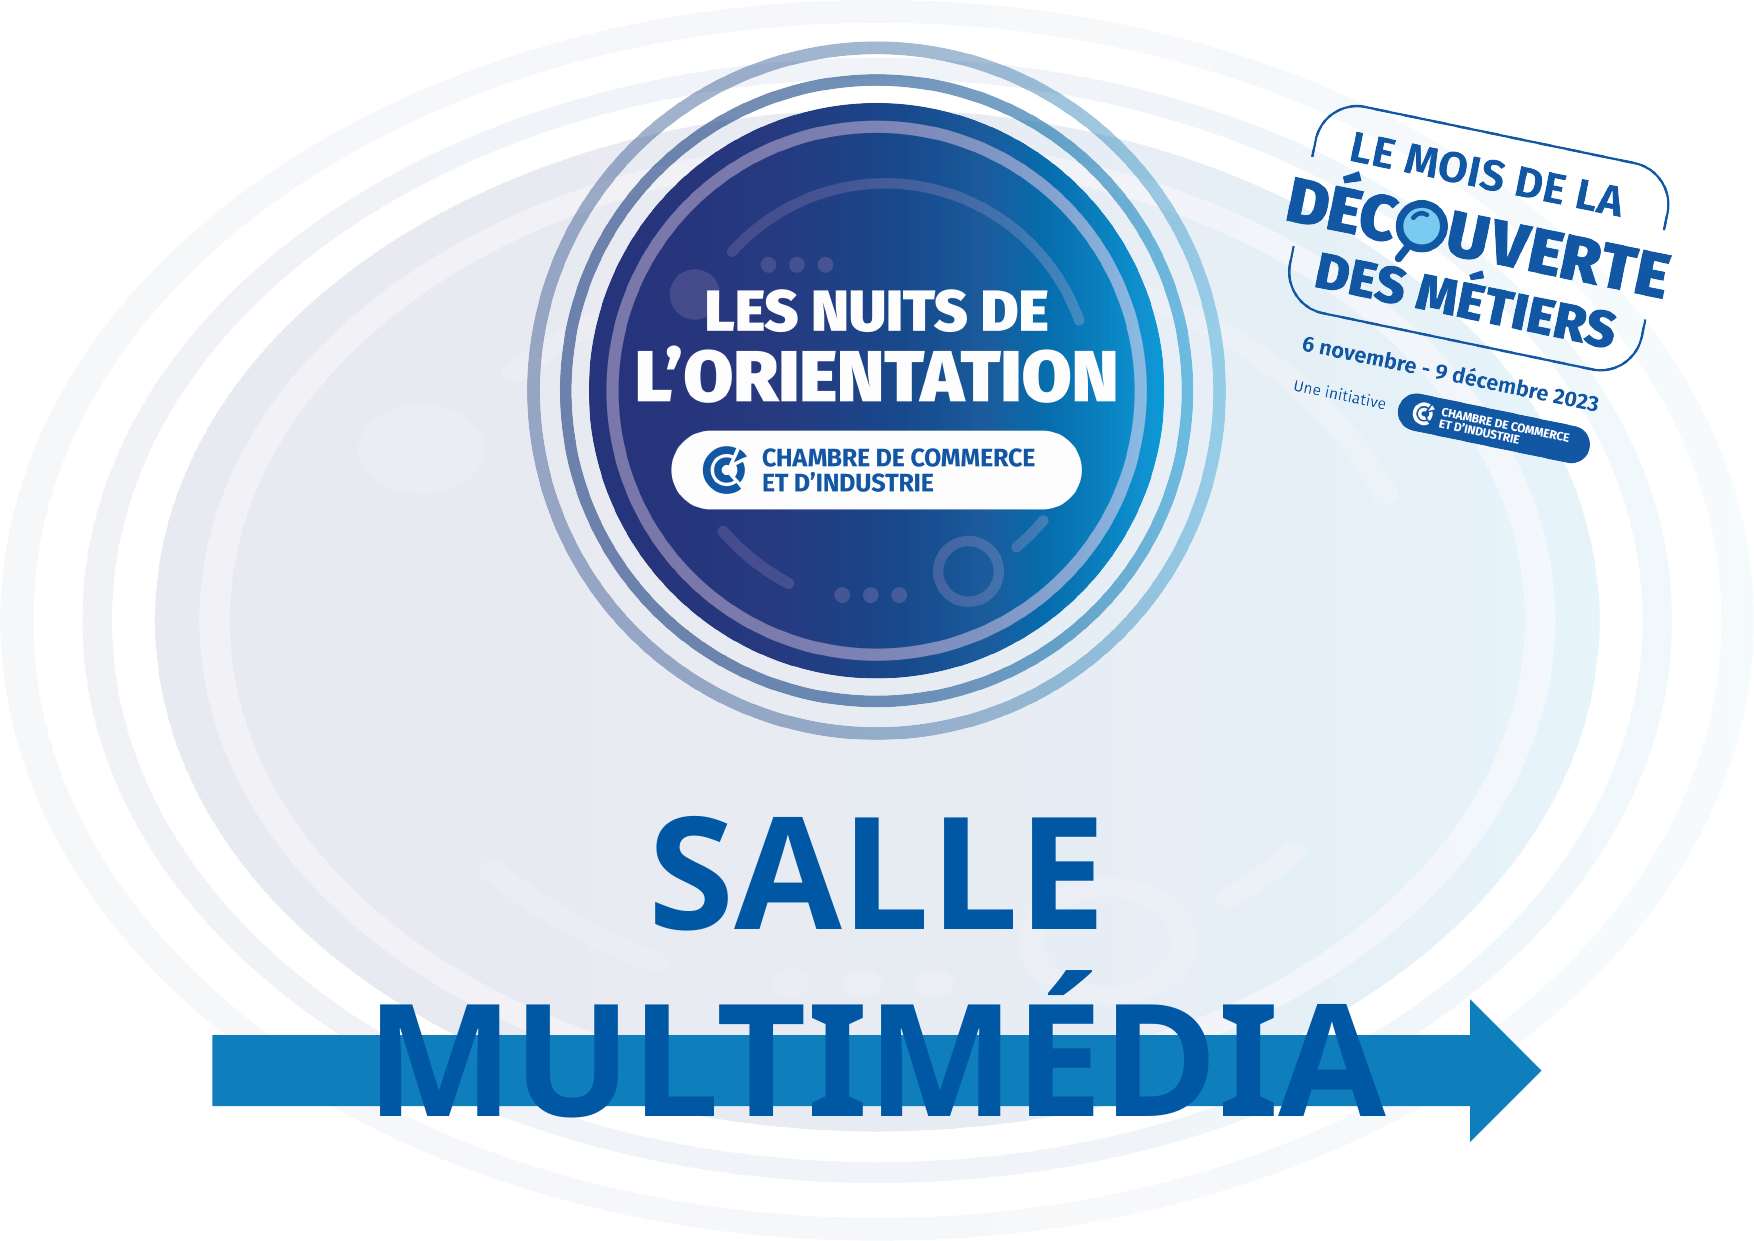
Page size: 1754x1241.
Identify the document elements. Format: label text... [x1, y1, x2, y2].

picture [1250, 95, 1688, 474]
picture [527, 41, 1227, 740]
text_box SALLE MULTIMÉDIA [168, 765, 1586, 1156]
